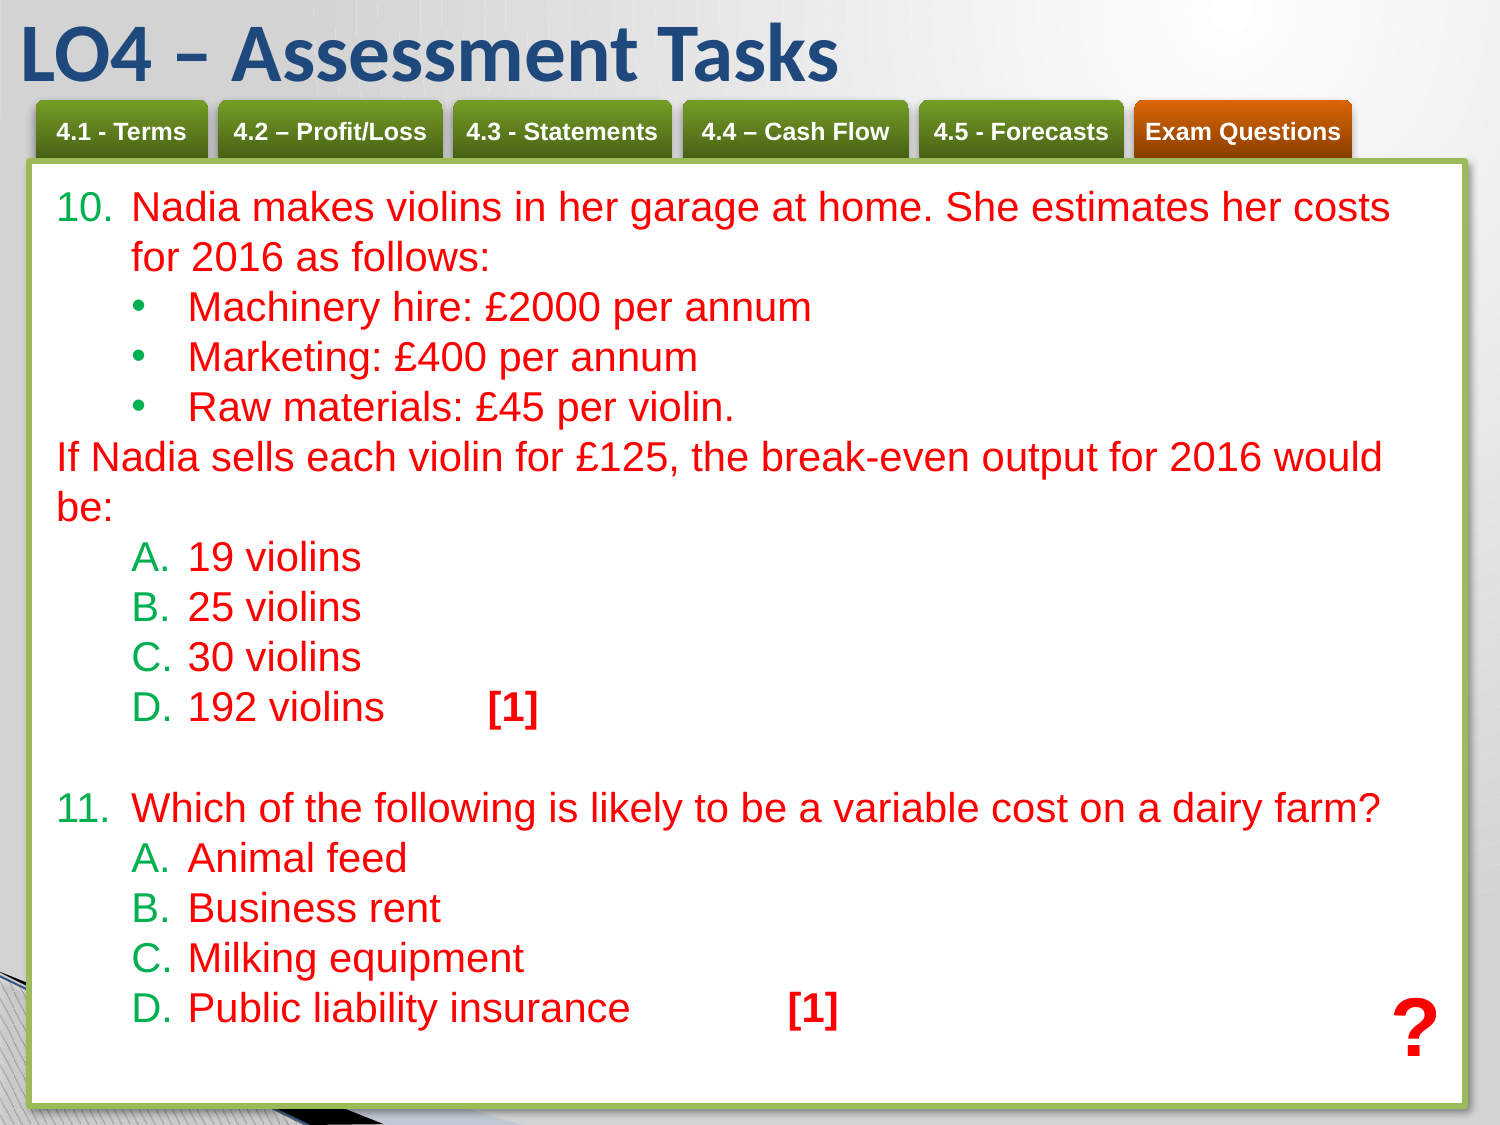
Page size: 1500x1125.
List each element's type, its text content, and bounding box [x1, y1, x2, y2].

text_box LO4 – Assessment Tasks [5, 7, 1459, 90]
text_box Nadia makes violins in her garage at home. She estimates her costs for 2016 as follows: Machinery hire: £2000 per annum Marketing: £400 per annum Raw materials: £45 per violin. If Nadia sells each violin for £125, the break-even output for 2016 would be: 19 violins 25 violins 30 violins 192 violins [1] Which of the following is likely to be a variable cost on a dairy farm? Animal feed Business rent Milking equipment Public liability insurance [1] [41, 172, 1448, 1038]
picture [281, 1114, 303, 1125]
text_box ? [1375, 966, 1435, 1081]
